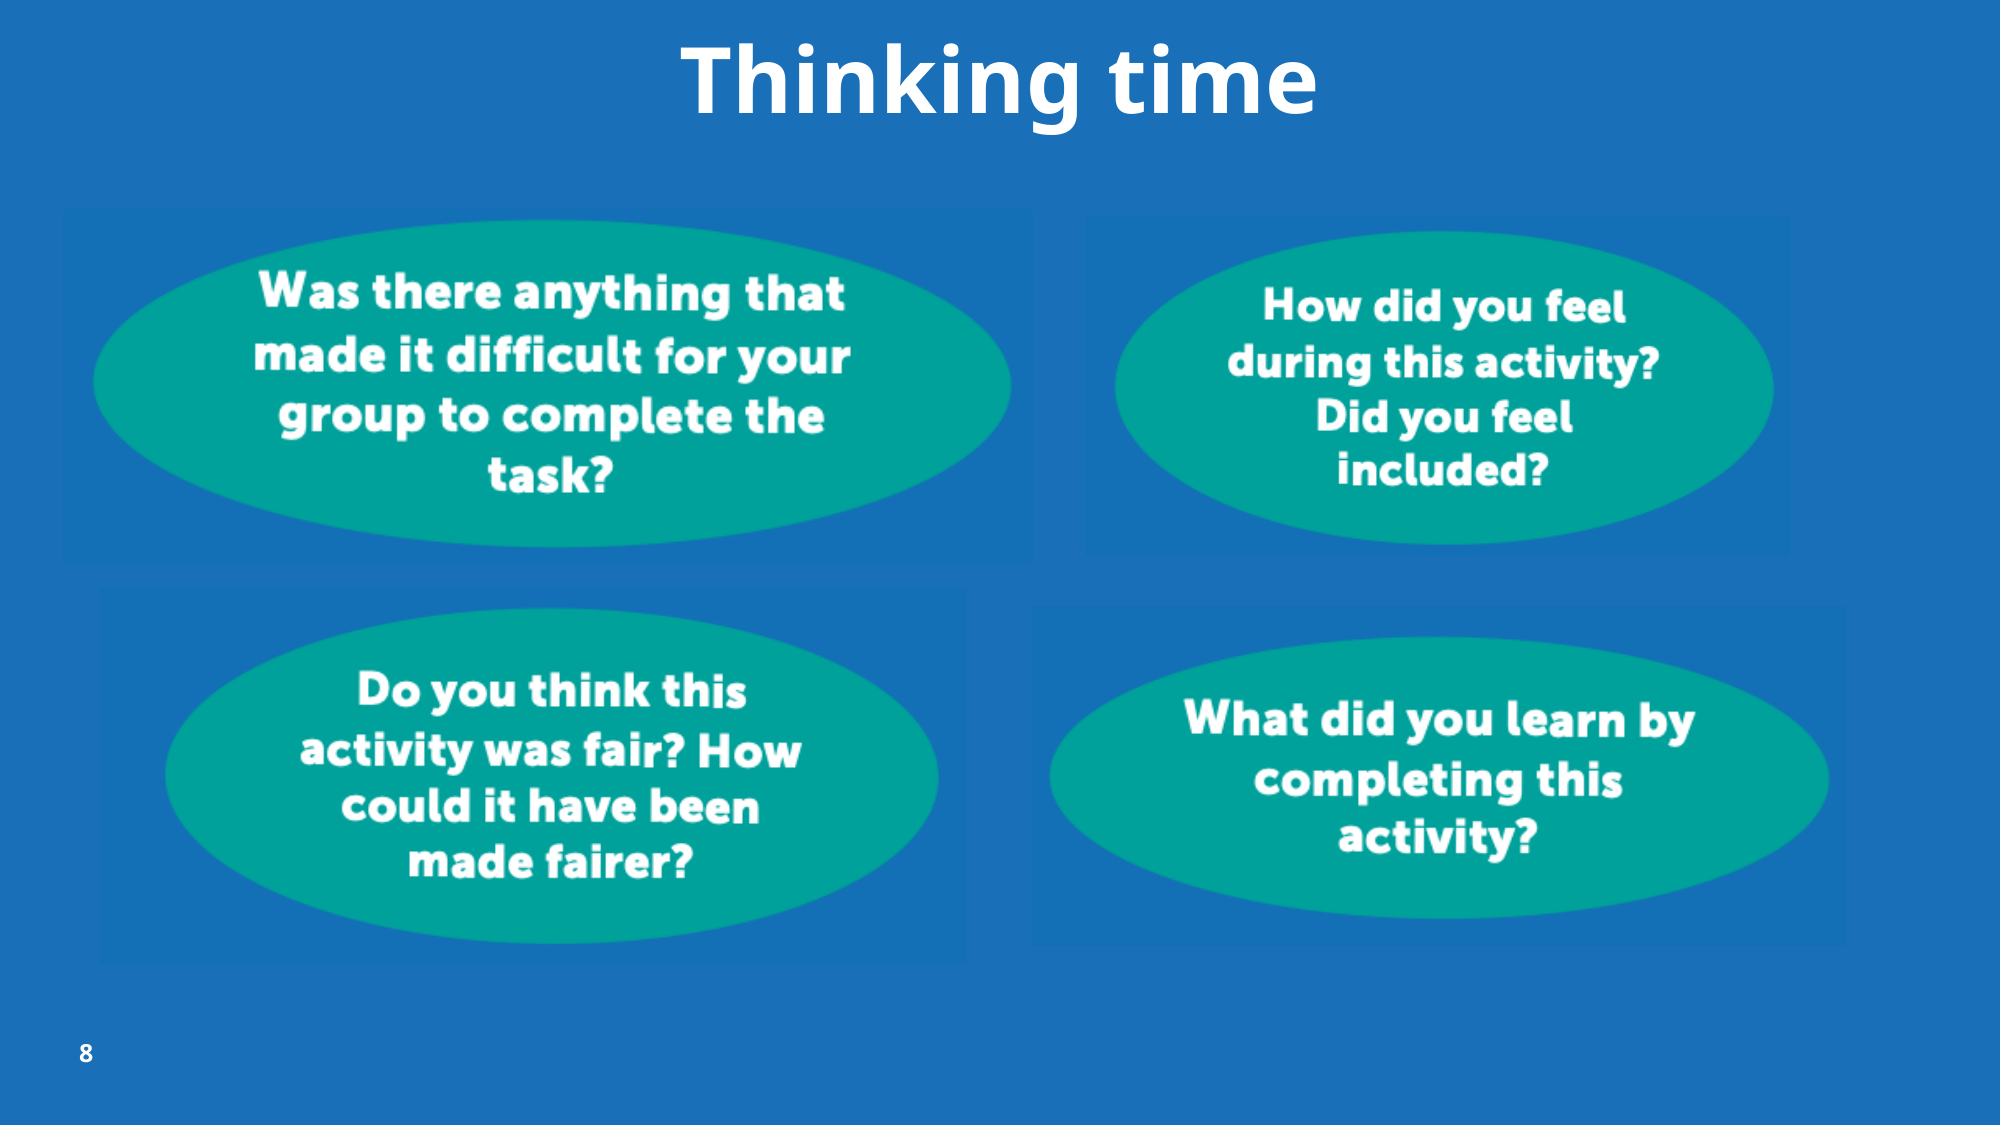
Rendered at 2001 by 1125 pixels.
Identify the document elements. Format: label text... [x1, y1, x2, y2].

picture [1032, 605, 1847, 946]
picture [100, 588, 967, 964]
title Thinking time [99, 44, 1900, 233]
picture [1085, 215, 1790, 556]
picture [63, 209, 1033, 563]
slide_number 8 [79, 1023, 189, 1072]
